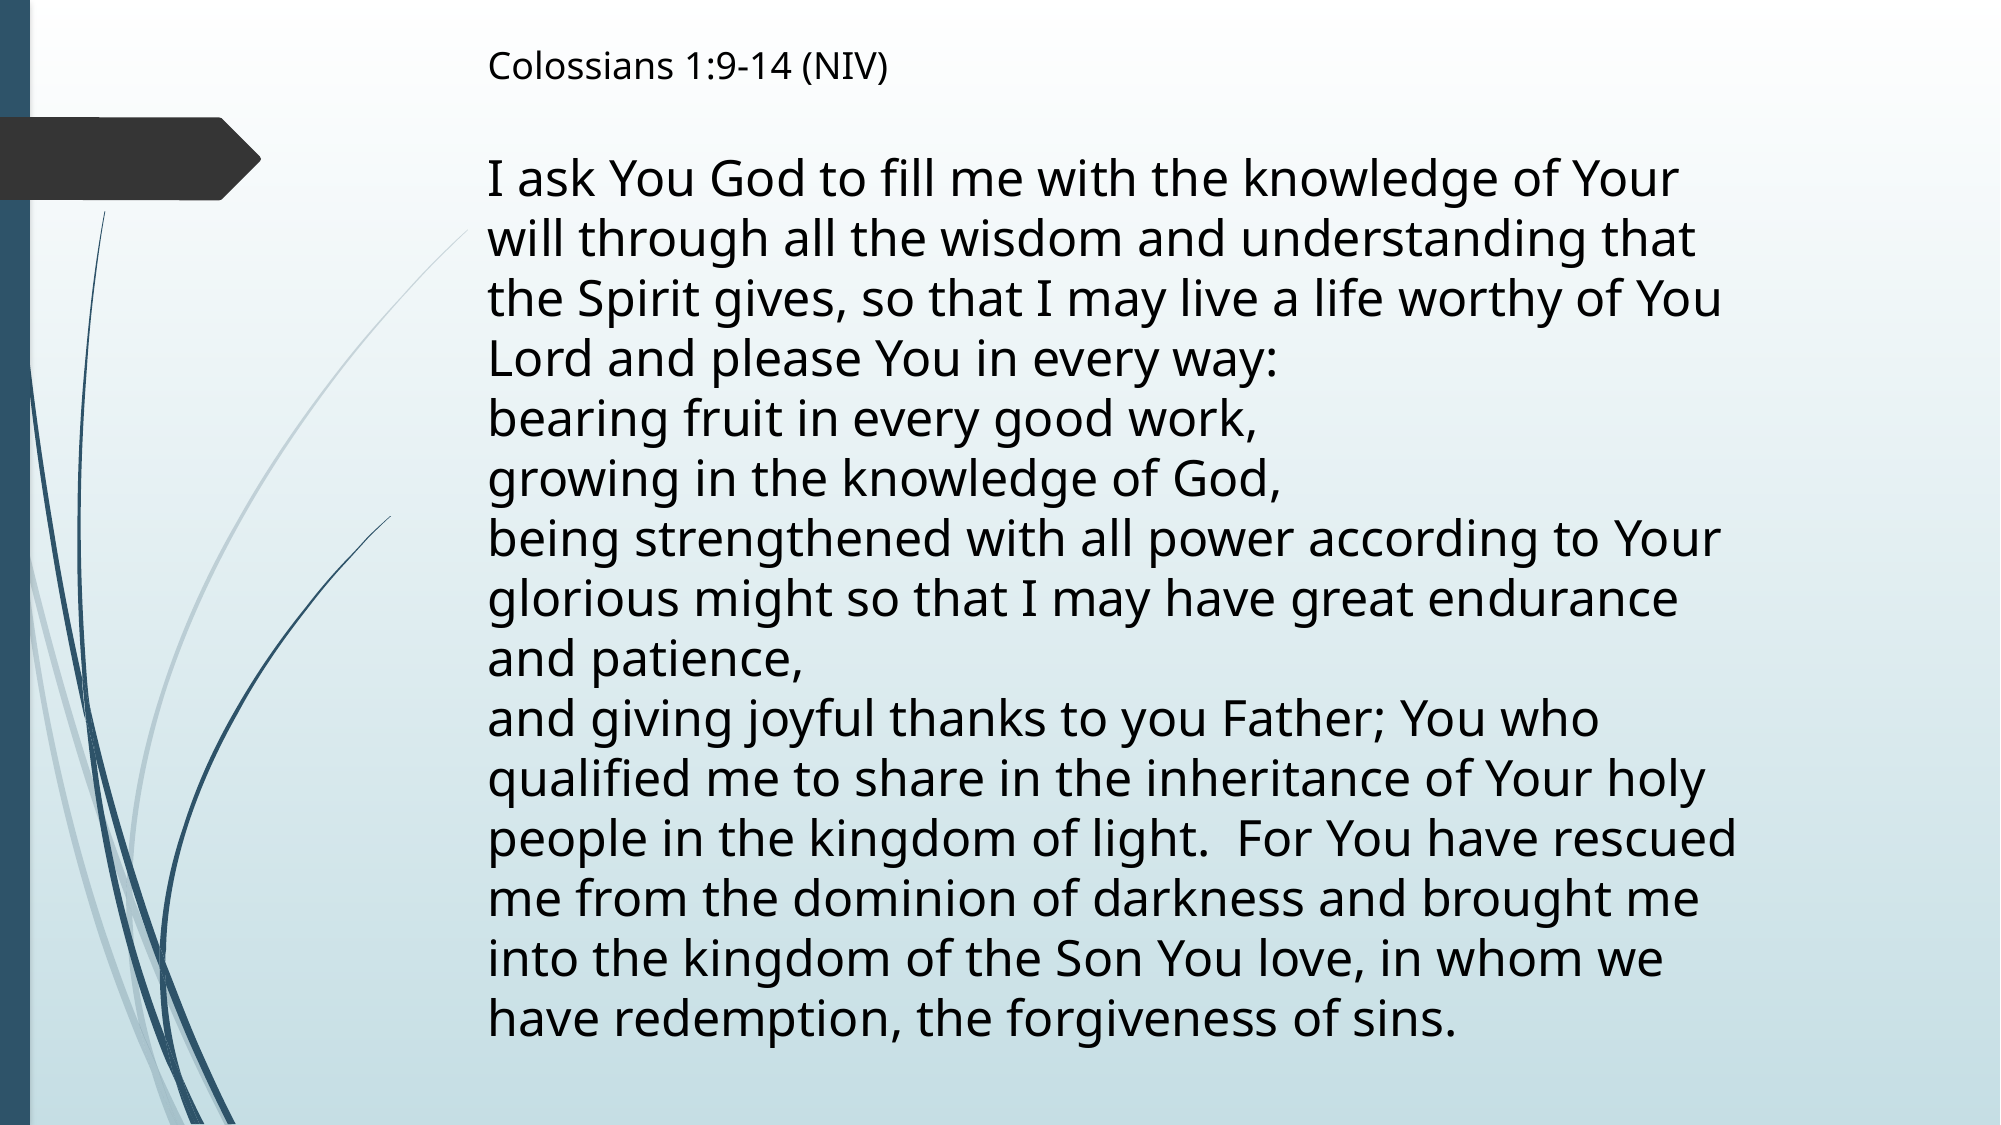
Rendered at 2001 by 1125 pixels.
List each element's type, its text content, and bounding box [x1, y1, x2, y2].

text_box Colossians 1:9-14 (NIV) I ask You God to fill me with the knowledge of Your will through all the wisdom and understanding that the Spirit gives, so that I may live a life worthy of You Lord and please You in every way: bearing fruit in every good work, growing in the knowledge of God, being strengthened with all power according to Your glorious might so that I may have great endurance and patience, and giving joyful thanks to you Father; You who qualified me to share in the inheritance of Your holy people in the kingdom of light. For You have rescued me from the dominion of darkness and brought me into the kingdom of the Son You love, in whom we have redemption, the forgiveness of sins. [472, 34, 1755, 1055]
